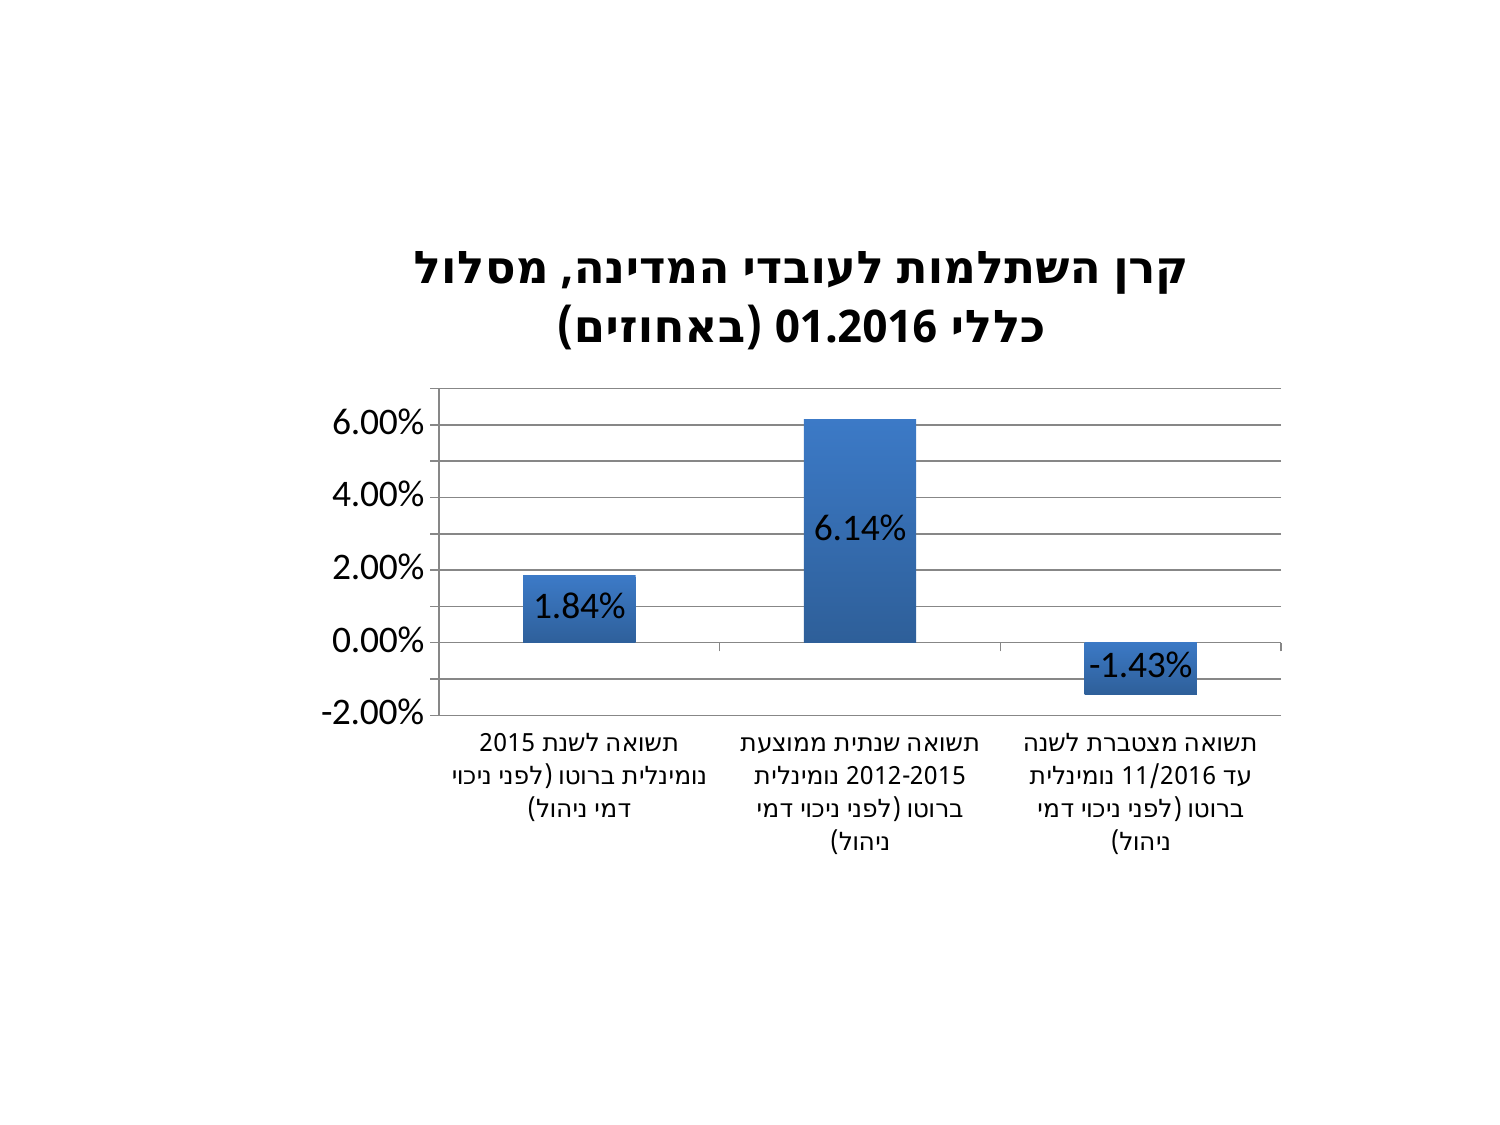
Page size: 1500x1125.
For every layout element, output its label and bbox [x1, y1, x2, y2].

chart [300, 207, 1302, 875]
